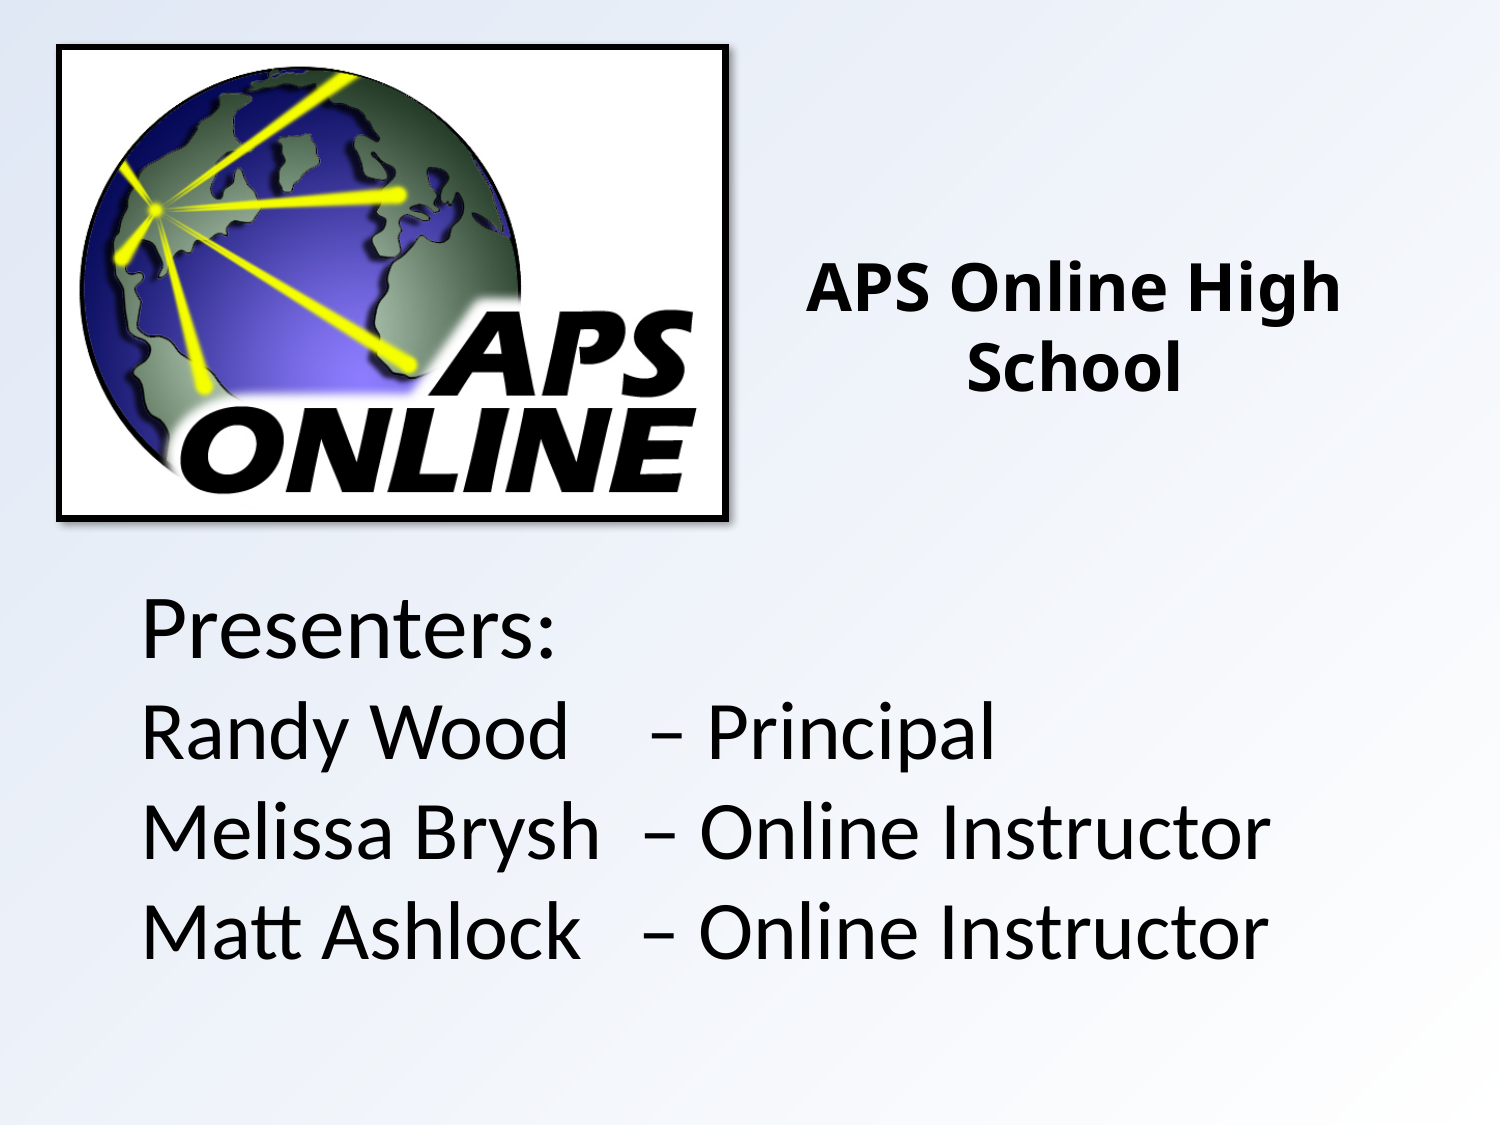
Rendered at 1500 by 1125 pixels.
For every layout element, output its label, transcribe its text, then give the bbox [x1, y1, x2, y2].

title Presenters: Randy Wood – Principal Melissa Brysh – Online Instructor Matt Ashlock – Online Instructor [125, 537, 1450, 1005]
text_box APS Online High School [737, 237, 1413, 413]
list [62, 49, 723, 516]
